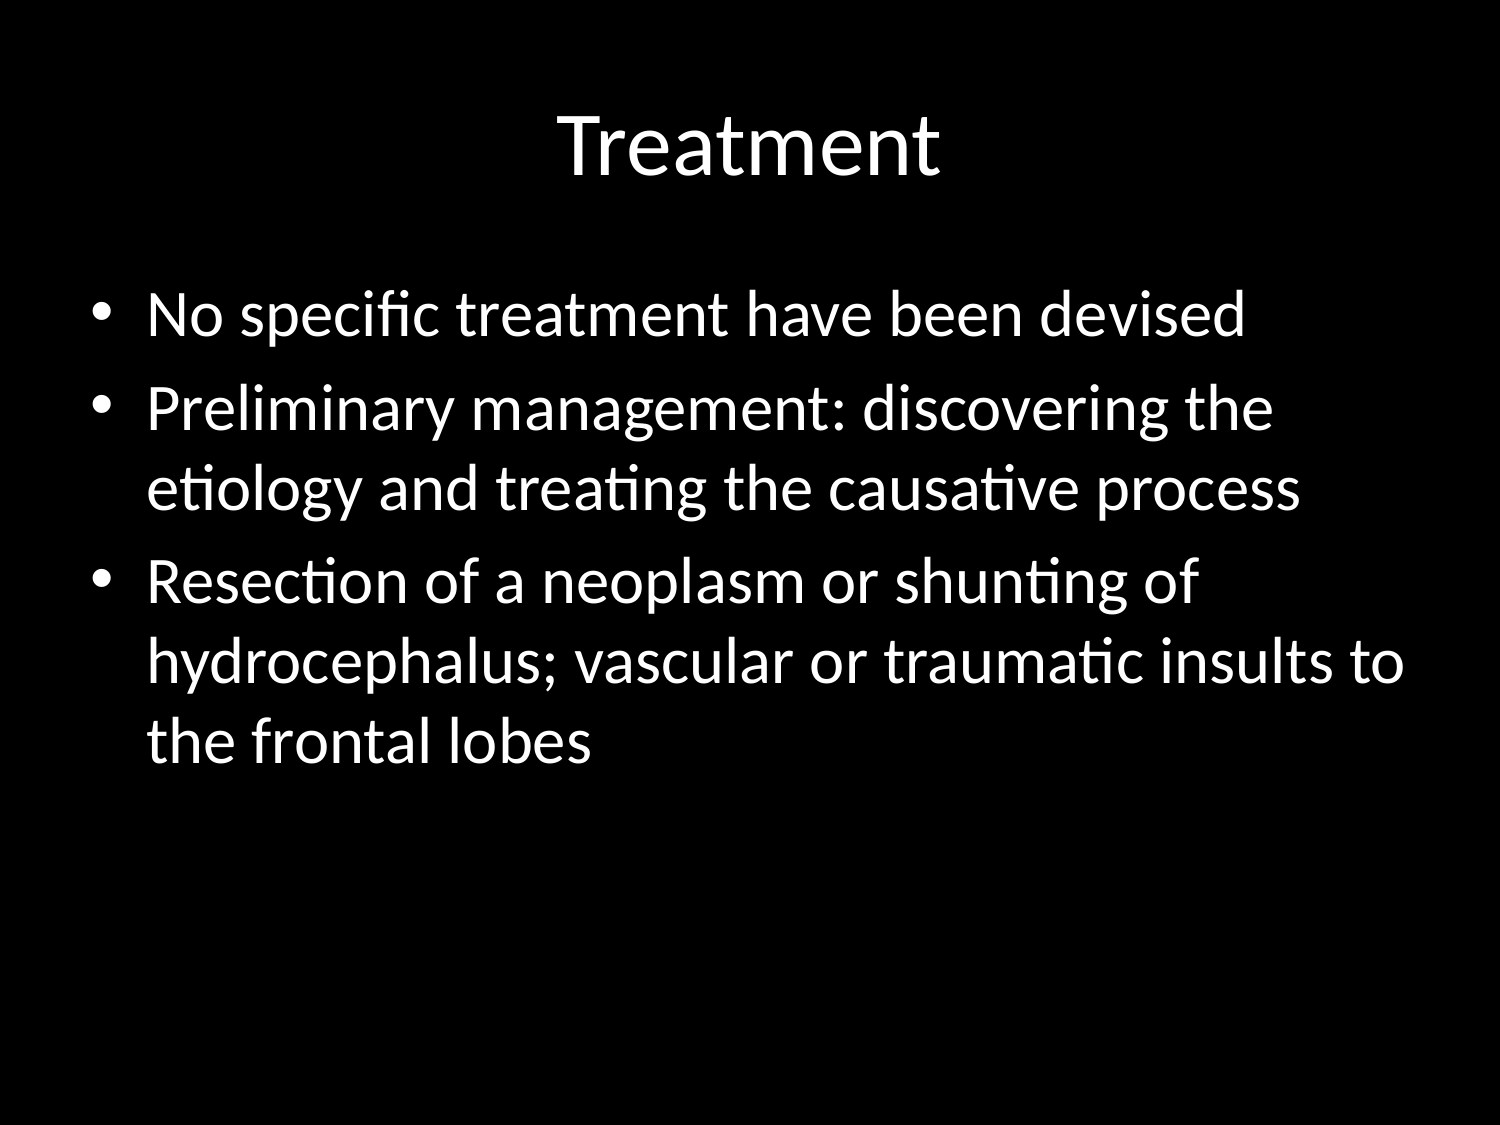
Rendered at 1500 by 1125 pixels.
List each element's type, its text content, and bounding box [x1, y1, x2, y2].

list No specific treatment have been devised Preliminary management: discovering the etiology and treating the causative process Resection of a neoplasm or shunting of hydrocephalus; vascular or traumatic insults to the frontal lobes [75, 262, 1425, 1005]
title Treatment [75, 45, 1425, 233]
